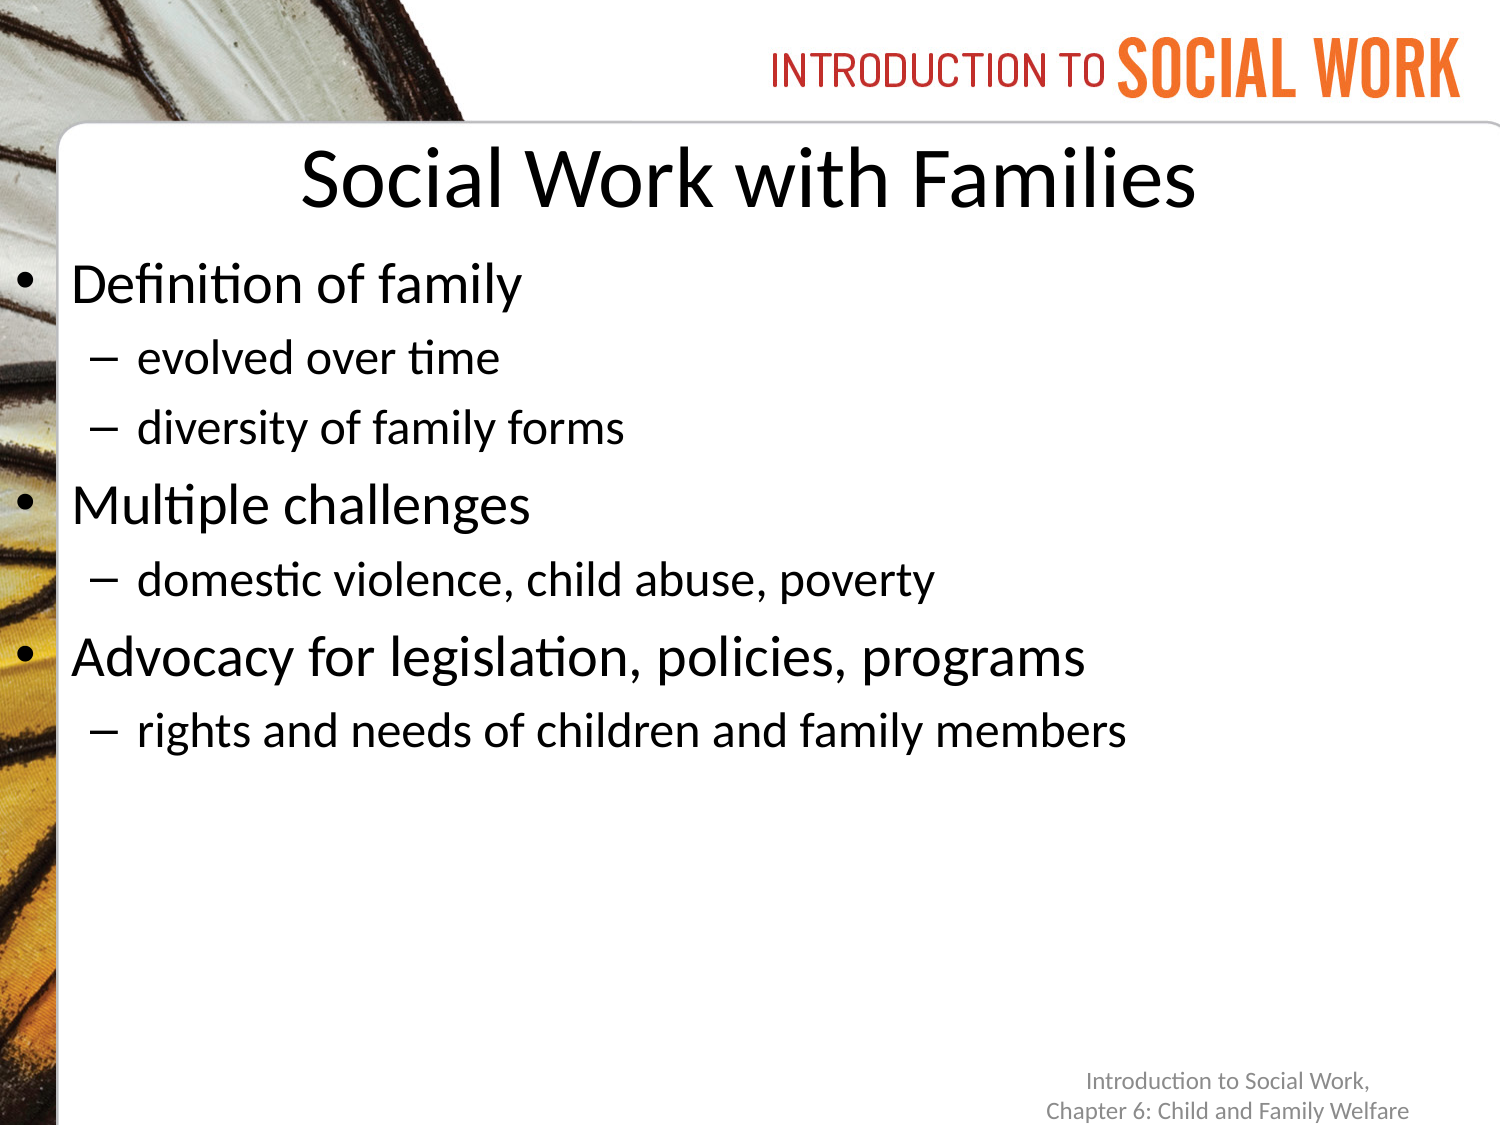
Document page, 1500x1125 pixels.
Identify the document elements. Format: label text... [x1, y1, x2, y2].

picture [0, 1050, 1500, 1125]
list Definition of family evolved over time diversity of family forms Multiple challenges domestic violence, child abuse, poverty Advocacy for legislation, policies, programs rights and needs of children and family members [0, 237, 1500, 1050]
title Social Work with Families [75, 112, 1425, 233]
picture [0, 0, 1500, 237]
footer Introduction to Social Work, Chapter 6: Child and Family Welfare [987, 1065, 1475, 1125]
